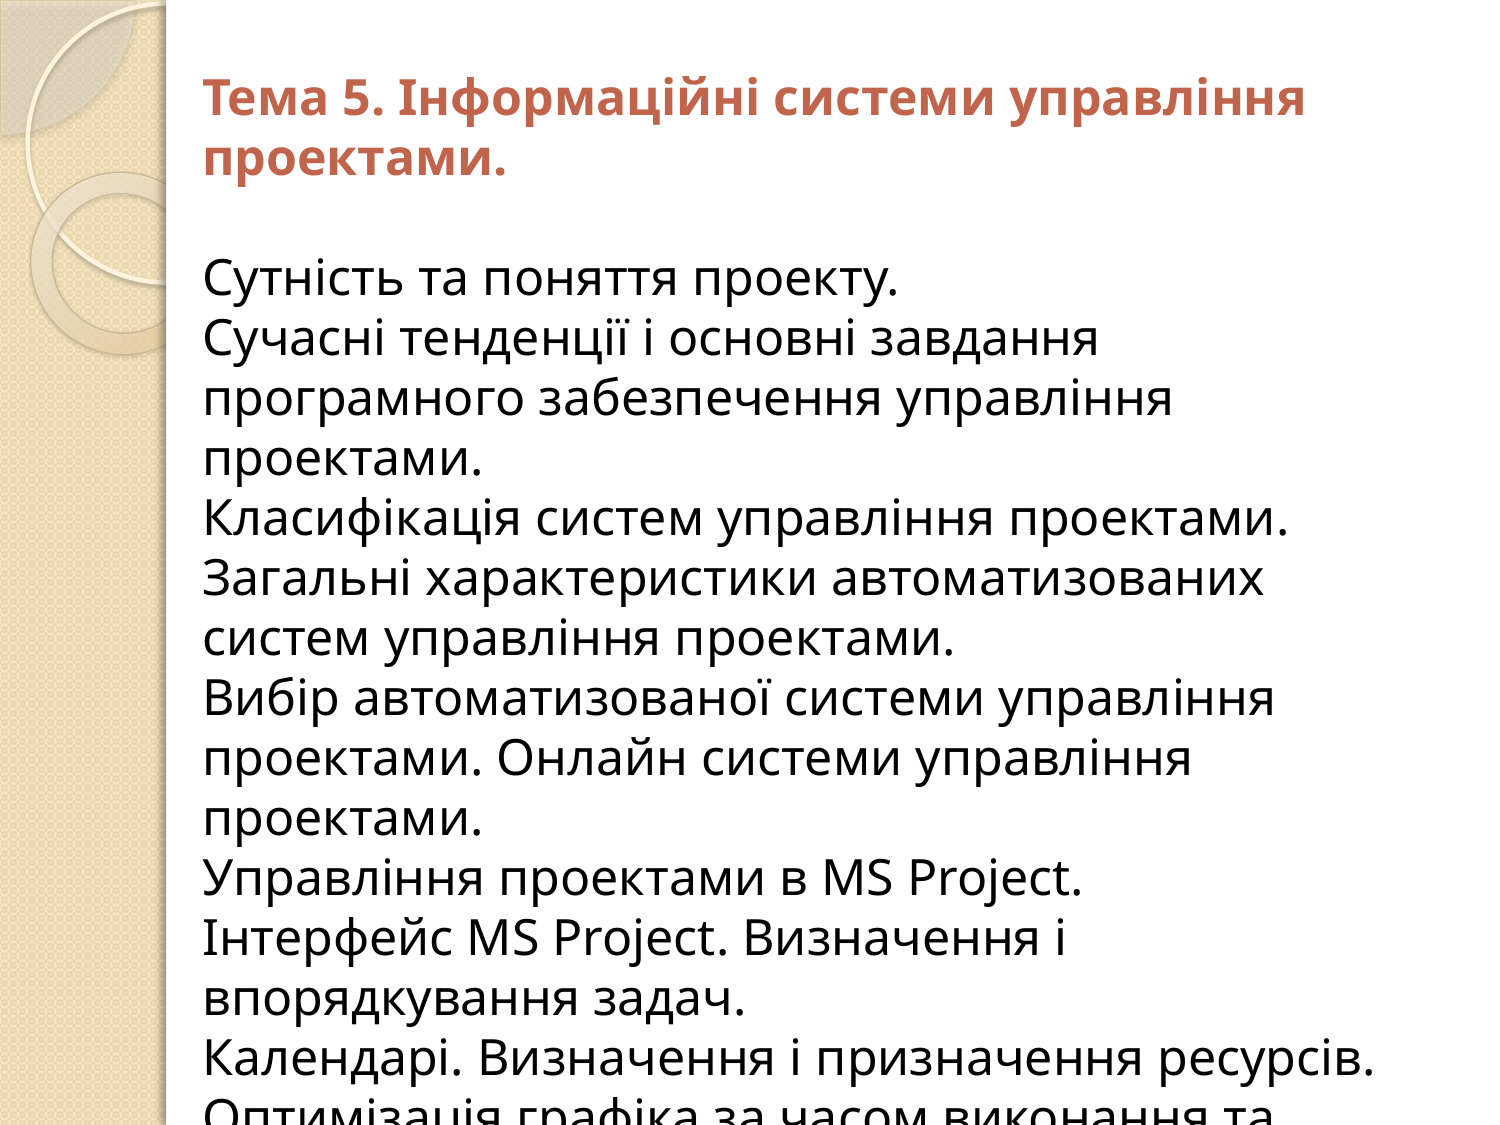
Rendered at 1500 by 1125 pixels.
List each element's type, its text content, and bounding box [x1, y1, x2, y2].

text_box Тема 5. Інформаційні системи управління проектами. Сутність та поняття проекту. Сучасні тенденції і основні завдання програмного забезпечення управління проектами. Класифікація систем управління проектами. Загальні характеристики автоматизованих систем управління проектами. Вибір автоматизованої системи управління проектами. Онлайн системи управління проектами. Управління проектами в MS Project. Інтерфейс MS Project. Визначення і впорядкування задач. Календарі. Визначення і призначення ресурсів. Оптимізація графіка за часом виконання та ресурсами. Форматування робочих зон. [187, 58, 1430, 1125]
